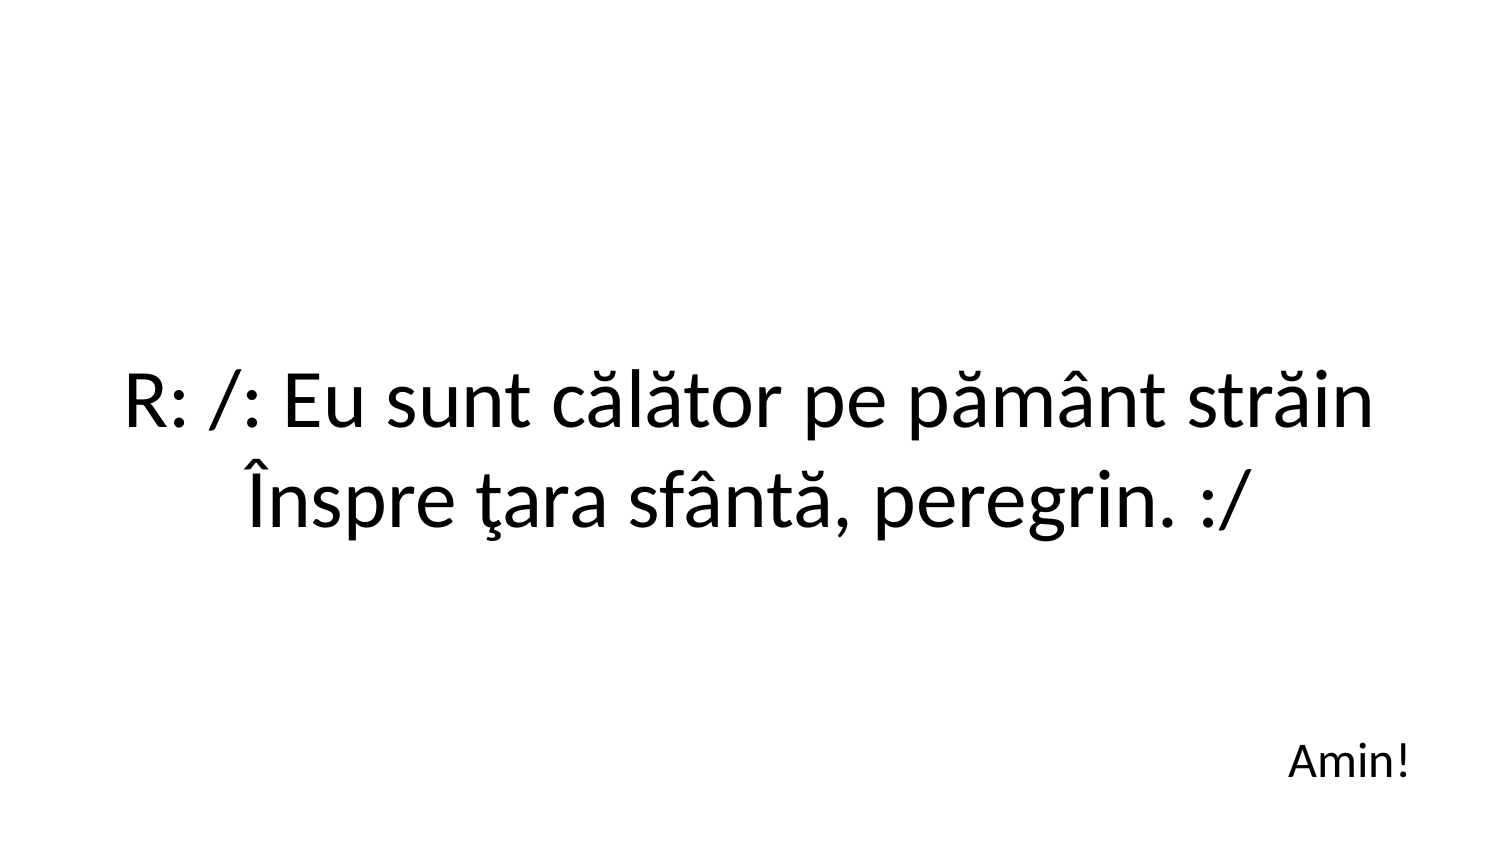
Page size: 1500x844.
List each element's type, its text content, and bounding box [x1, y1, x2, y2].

text_box Amin! [1273, 674, 1427, 795]
text_box R: /: Eu sunt călător pe pământ străin Înspre ţara sfântă, peregrin. :/ [108, 292, 1392, 552]
